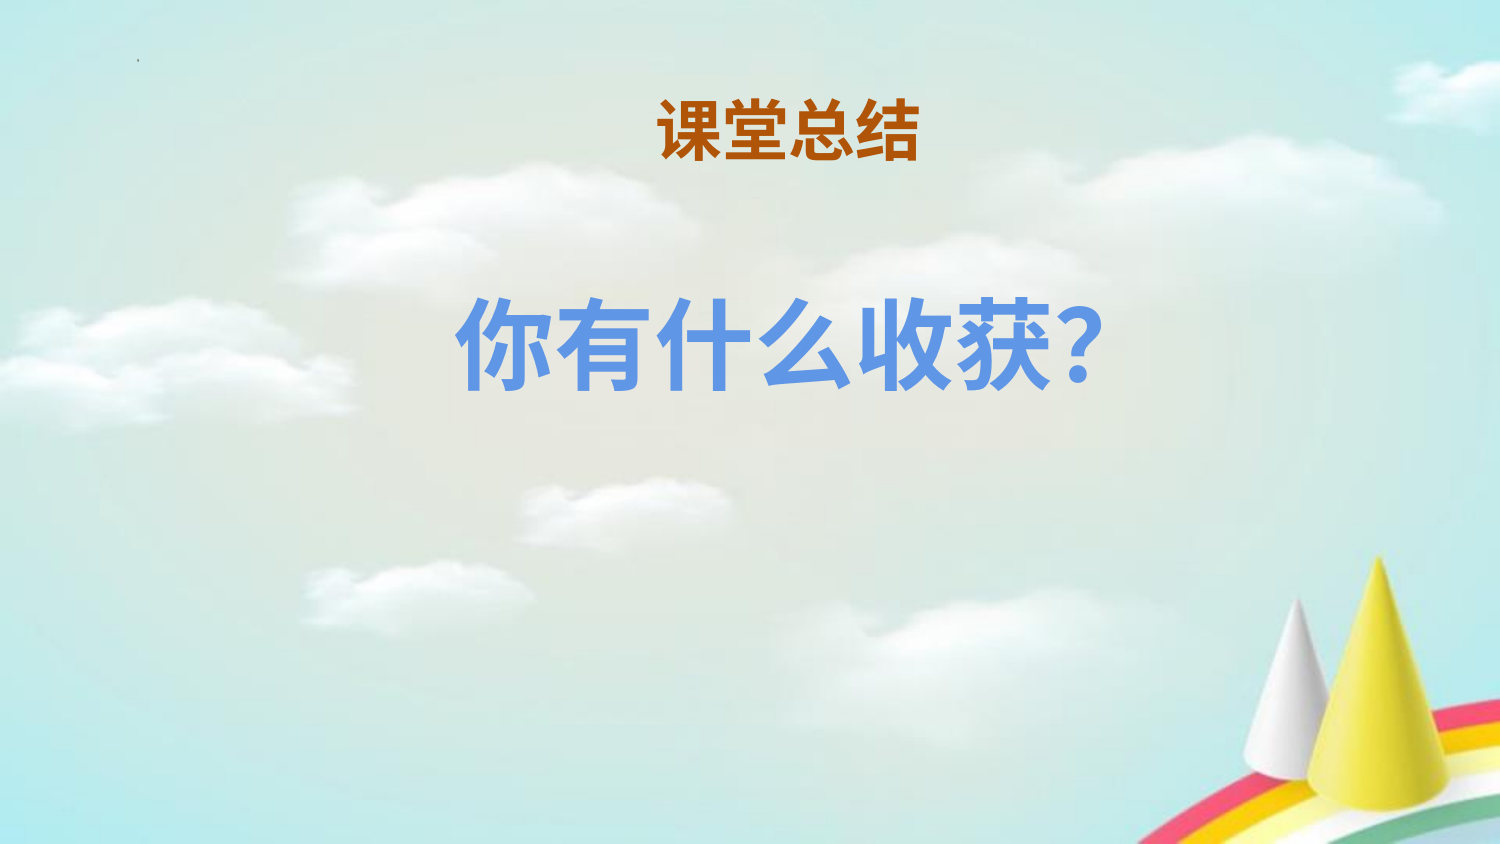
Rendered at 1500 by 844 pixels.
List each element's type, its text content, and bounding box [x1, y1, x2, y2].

picture [0, 0, 1500, 844]
text_box 课堂总结 [640, 81, 965, 177]
text_box 你有什么收获？ [439, 274, 1190, 410]
